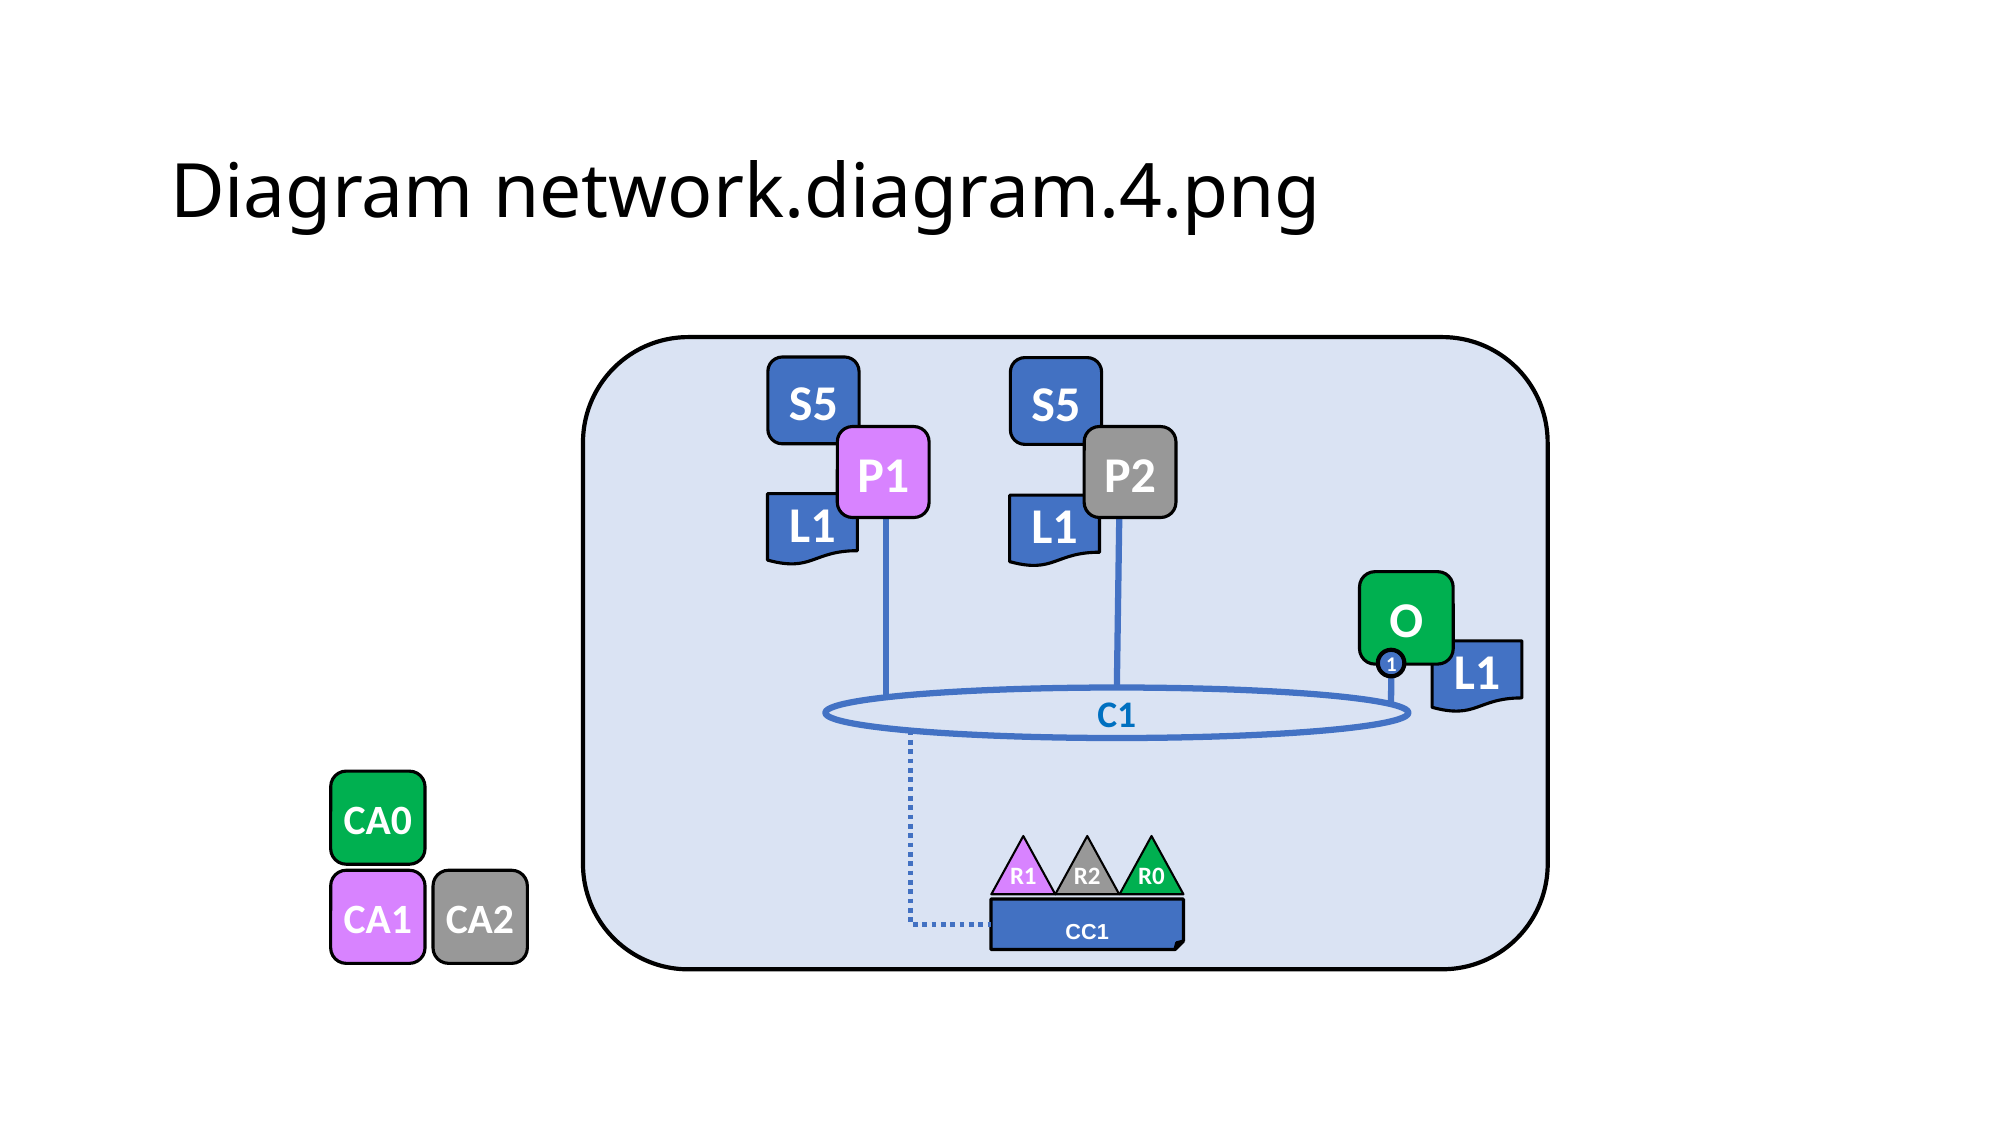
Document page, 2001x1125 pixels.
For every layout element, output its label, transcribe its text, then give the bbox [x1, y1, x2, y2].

text_box O [1357, 569, 1456, 667]
text_box L1 [765, 491, 860, 566]
text_box S5 [1009, 356, 1103, 446]
text_box R0 [1117, 833, 1186, 897]
text_box L1 [1429, 638, 1525, 714]
text_box C1 [823, 685, 1411, 741]
text_box CC1 [990, 899, 1184, 950]
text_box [1116, 517, 1120, 688]
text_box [330, 770, 528, 964]
text_box 1 [1377, 649, 1406, 678]
text_box R1 [989, 868, 1055, 897]
text_box [1139, 740, 1156, 745]
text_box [853, 787, 1048, 868]
text_box L1 [1007, 493, 1102, 568]
text_box Diagram network.diagram.4.png [162, 84, 1888, 303]
text_box R2 [1053, 833, 1119, 897]
text_box [580, 334, 1550, 972]
text_box [1139, 680, 1156, 685]
text_box P2 [1082, 424, 1179, 520]
text_box S5 [767, 356, 860, 445]
text_box P1 [835, 424, 932, 520]
